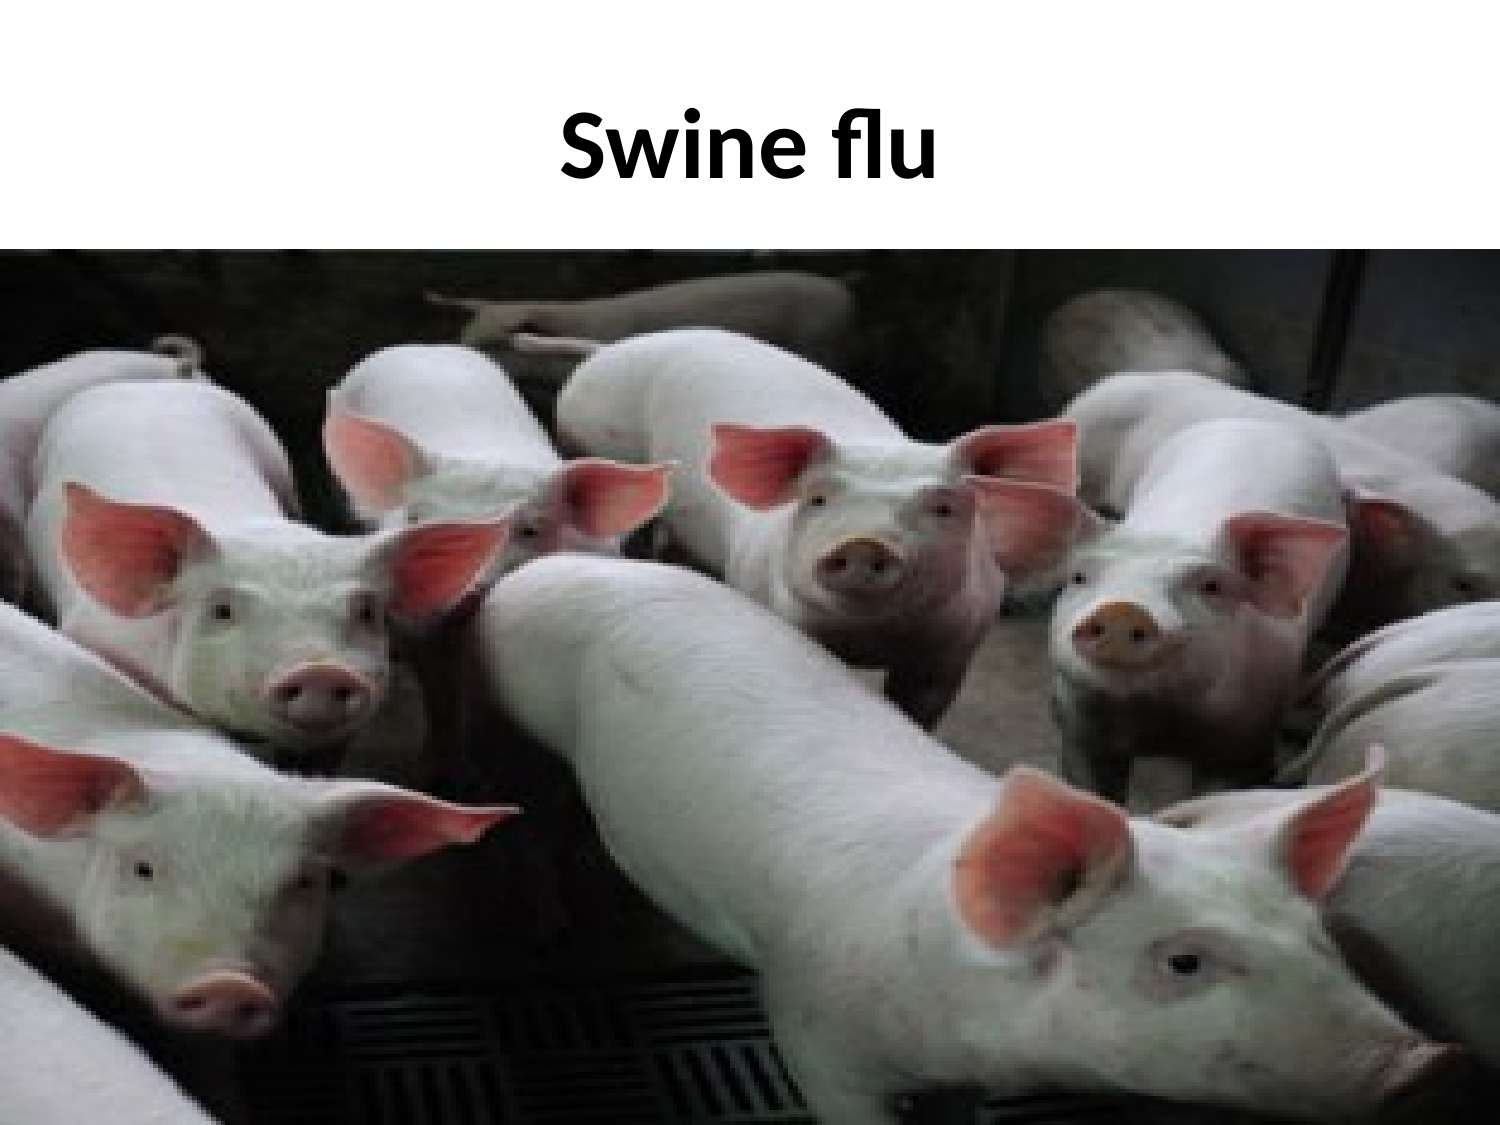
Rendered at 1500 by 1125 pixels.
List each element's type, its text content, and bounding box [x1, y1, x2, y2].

picture [0, 249, 1500, 1125]
title Swine flu [75, 45, 1425, 233]
